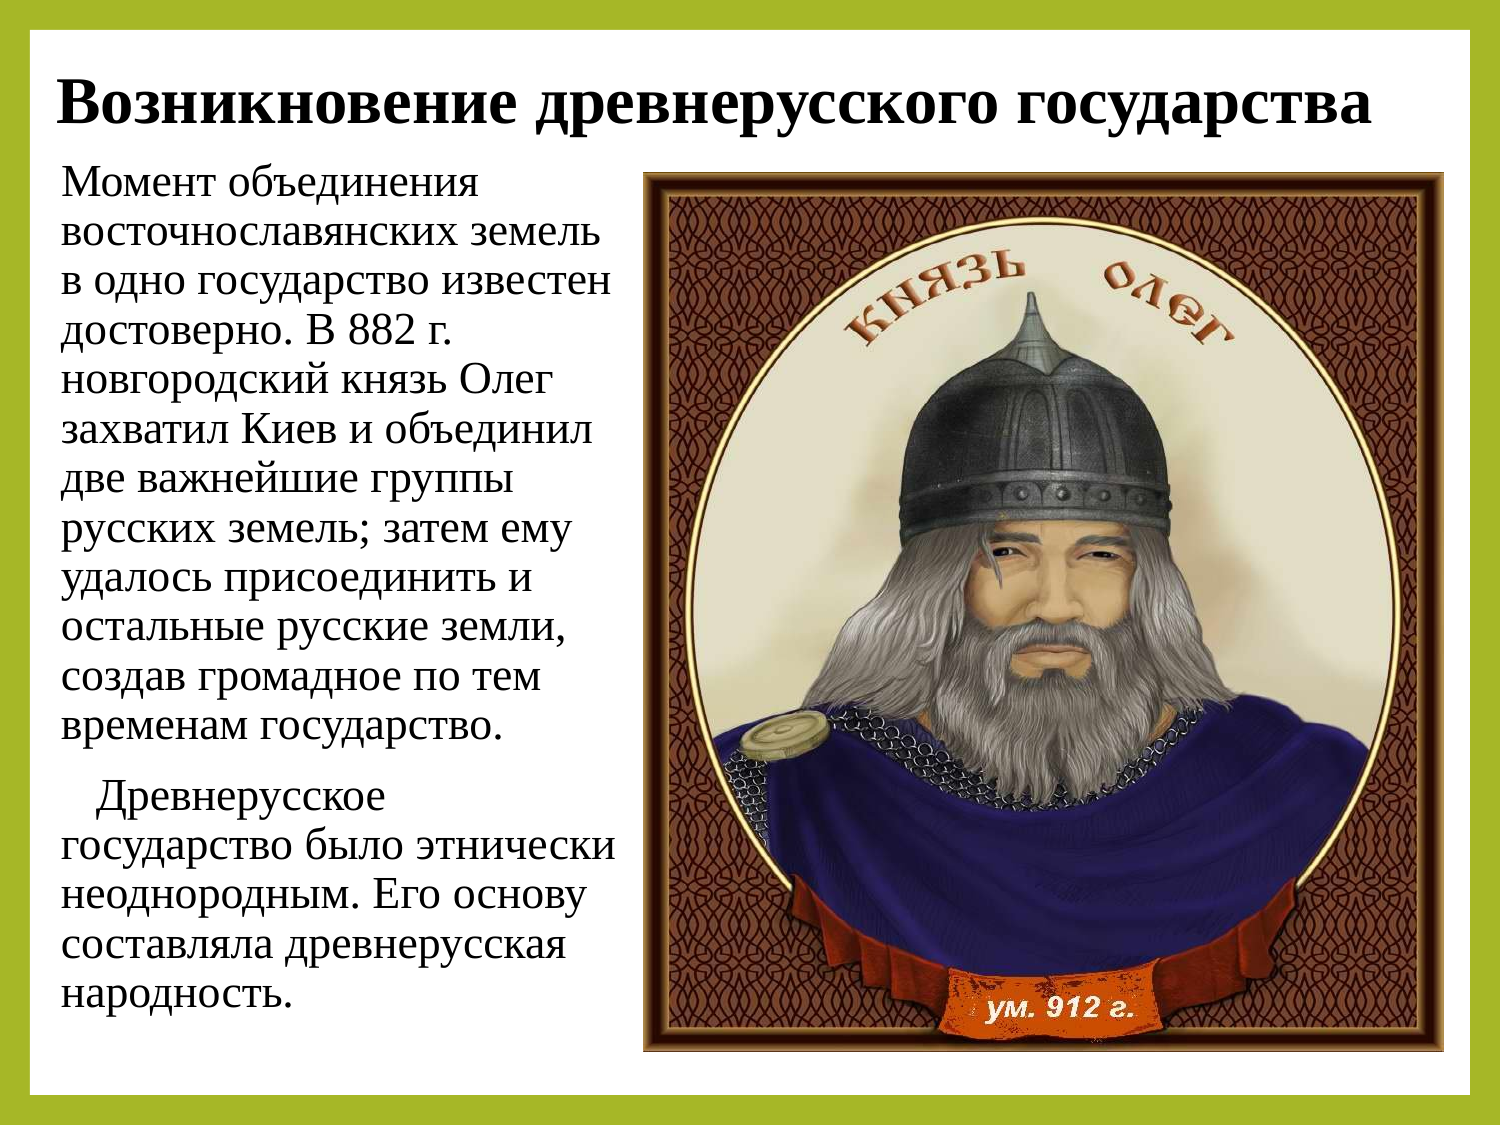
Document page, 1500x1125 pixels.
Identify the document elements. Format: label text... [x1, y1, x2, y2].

title Возникновение древнерусского государства [41, 30, 1459, 173]
picture [643, 172, 1444, 1052]
list Момент объединения восточнославянских земель в одно государство известен достоверно. В 882 г. новгородский князь Олег захватил Киев и объединил две важнейшие группы русских земель; затем ему удалось присоединить и остальные русские земли, создав громадное по тем временам государство. Древнерусское государство было этнически неоднородным. Его основу составляла древнерусская народность. [17, 149, 632, 1083]
